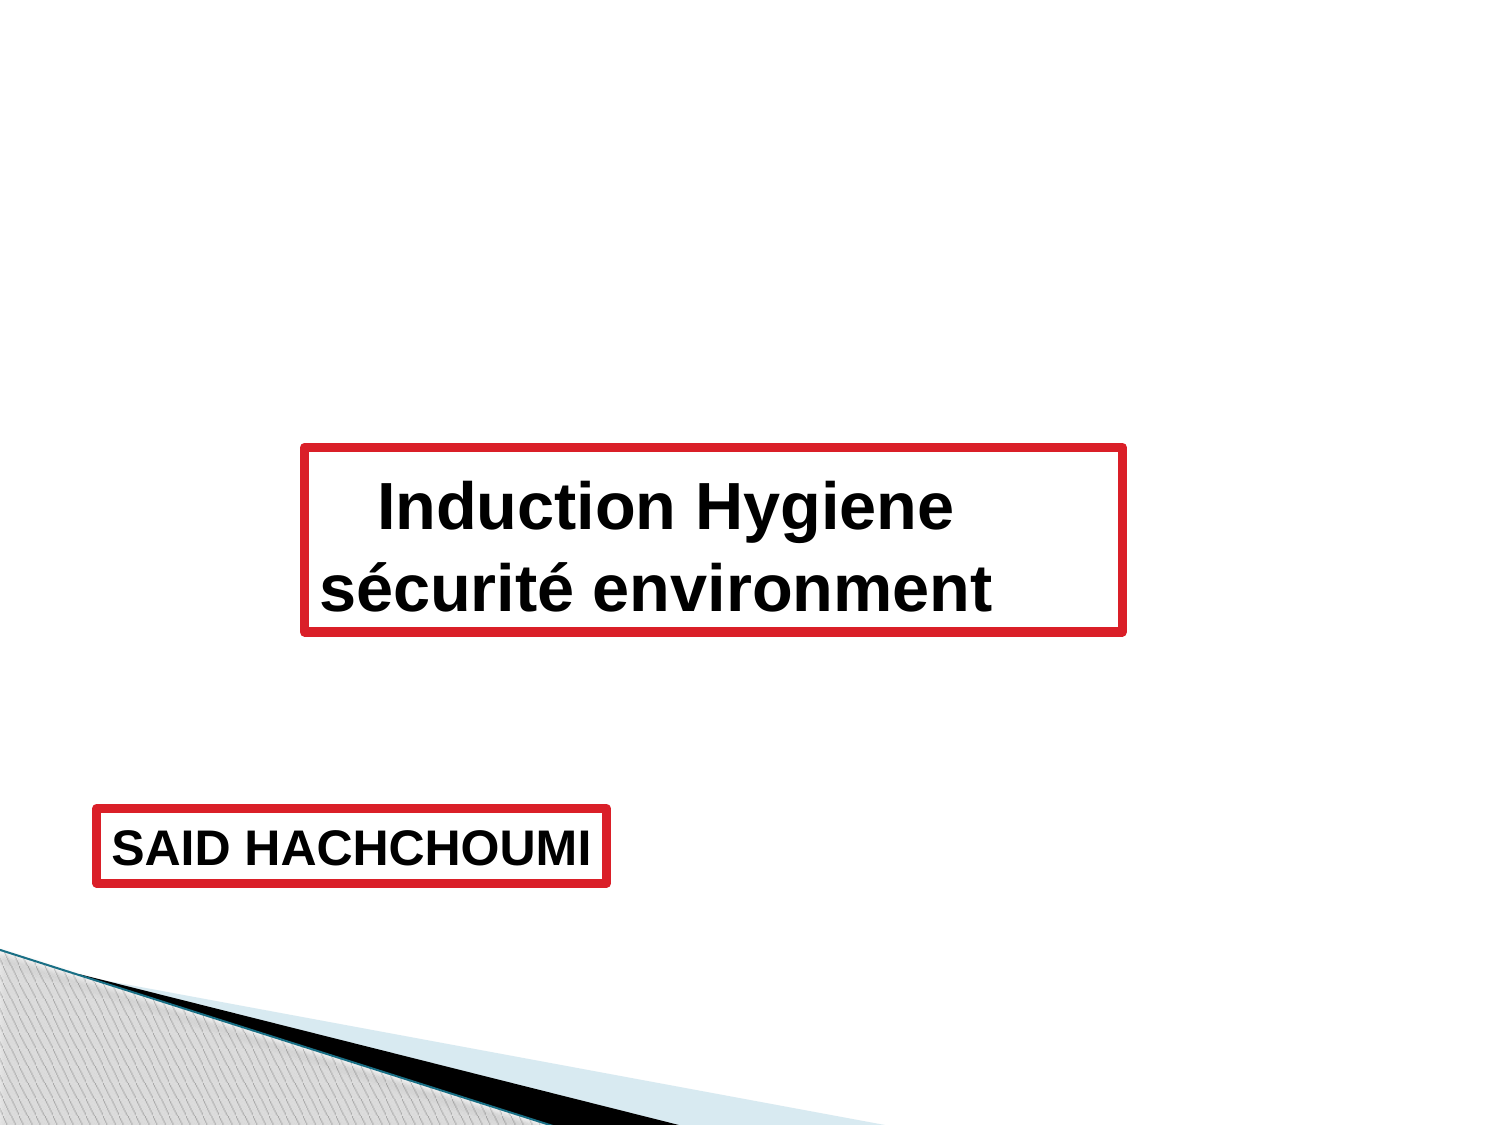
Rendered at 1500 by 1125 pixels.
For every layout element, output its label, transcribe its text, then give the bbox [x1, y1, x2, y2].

text_box SAID HACHCHOUMI [92, 804, 611, 888]
text_box Induction Hygiene sécurité environment [300, 443, 1127, 637]
